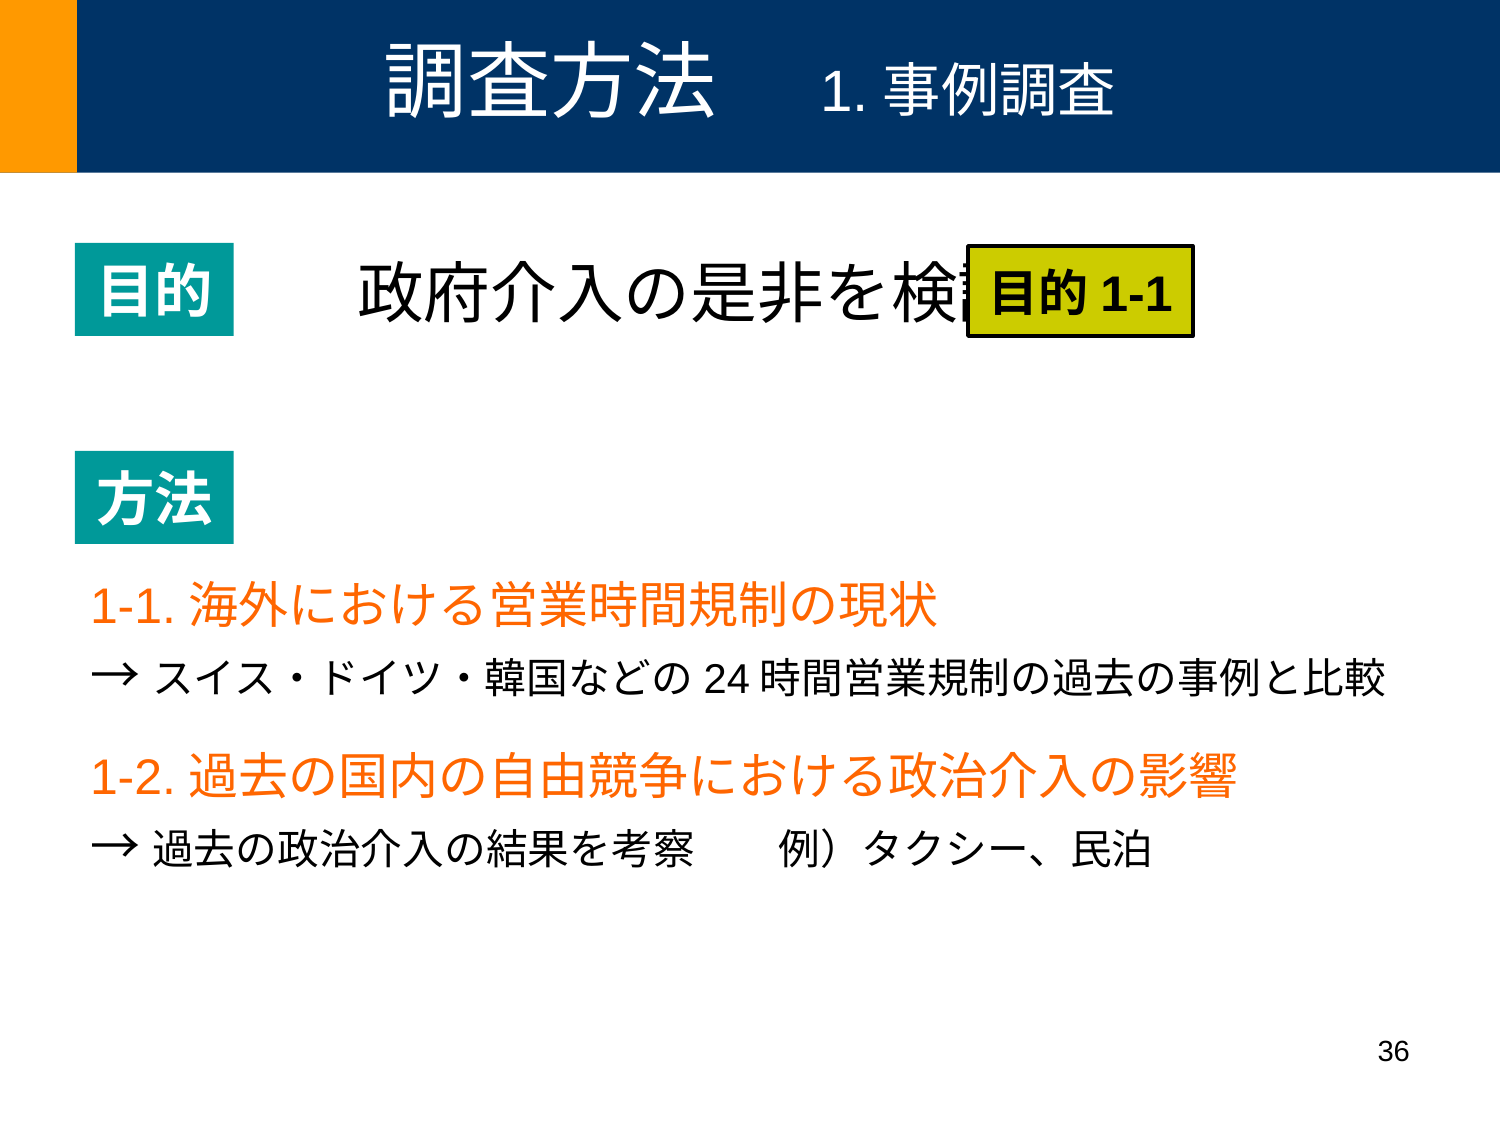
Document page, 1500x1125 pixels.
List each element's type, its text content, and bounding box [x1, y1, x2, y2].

text_box 方法 [73, 449, 236, 546]
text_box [0, 0, 1500, 173]
list 政府介入の是非を検討 1-1.海外における営業時間規制の現状 →スイス・ドイツ・韓国などの24時間営業規制の過去の事例と比較 1-2.過去の国内の自由競争における政治介入の影響 →過去の政治介入の結果を考察 例）タクシー、民泊 [75, 242, 1425, 986]
text_box 目的1-1 [966, 244, 1195, 338]
text_box 目的 [73, 241, 236, 338]
slide_number 36 [1074, 1024, 1425, 1103]
